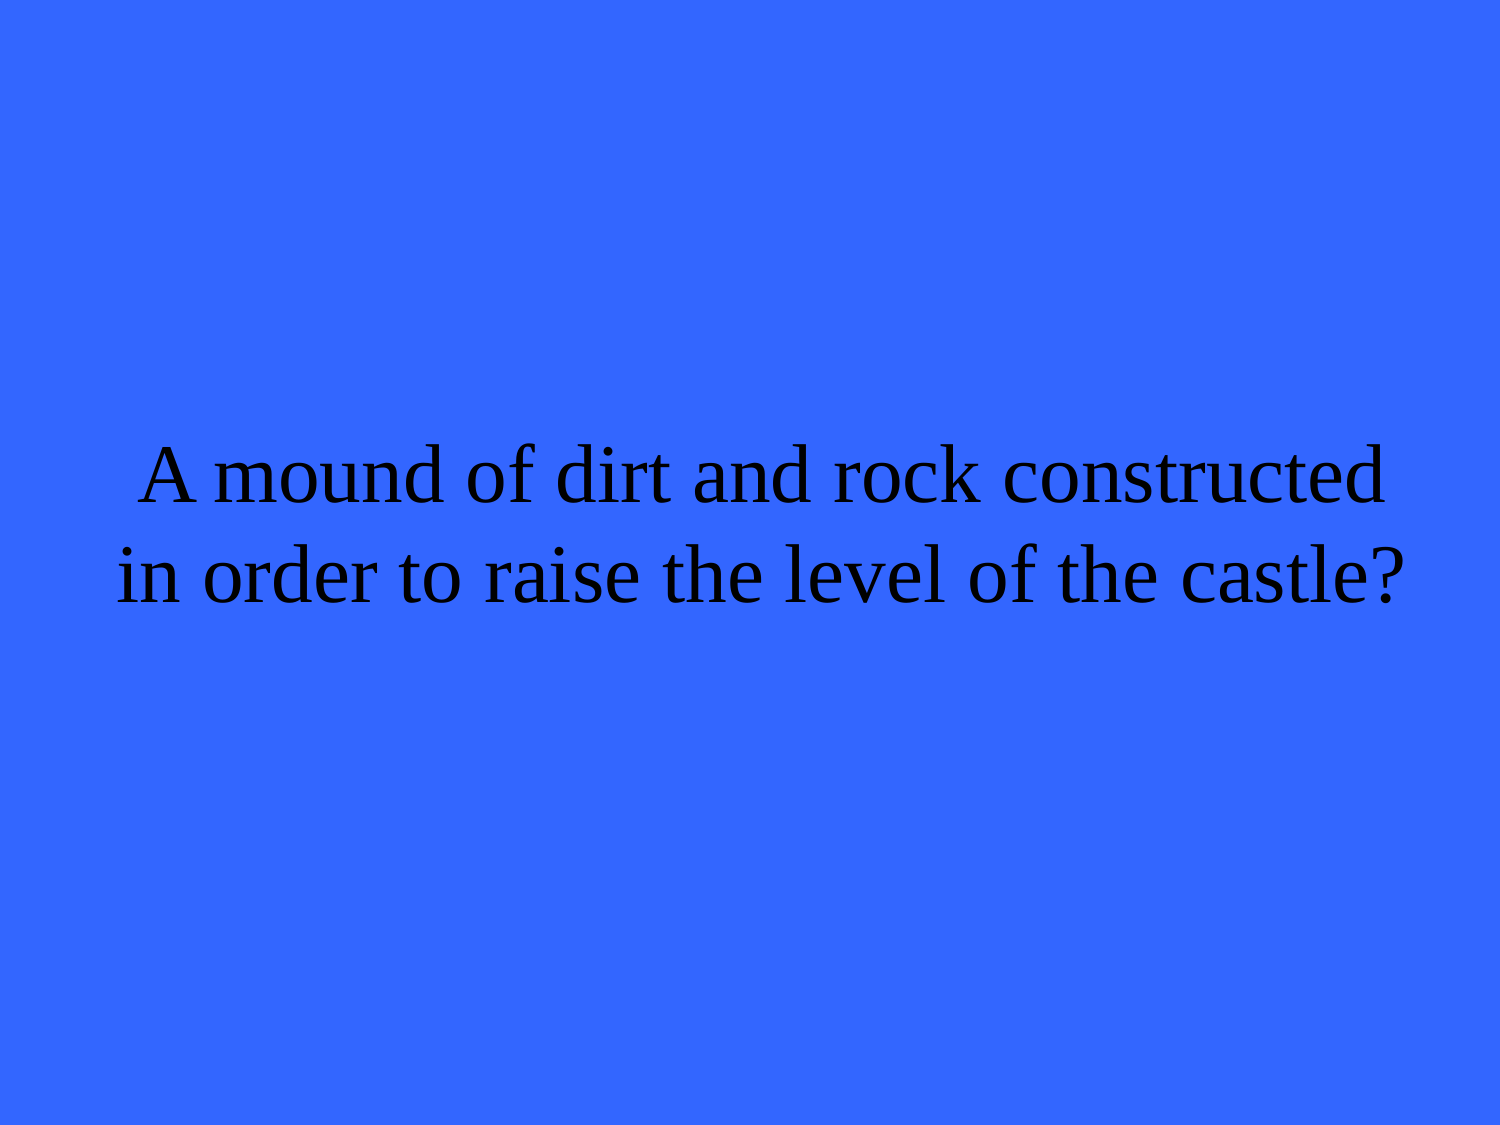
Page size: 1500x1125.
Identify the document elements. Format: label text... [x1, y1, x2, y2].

title A mound of dirt and rock constructed in order to raise the level of the castle? [87, 374, 1438, 663]
